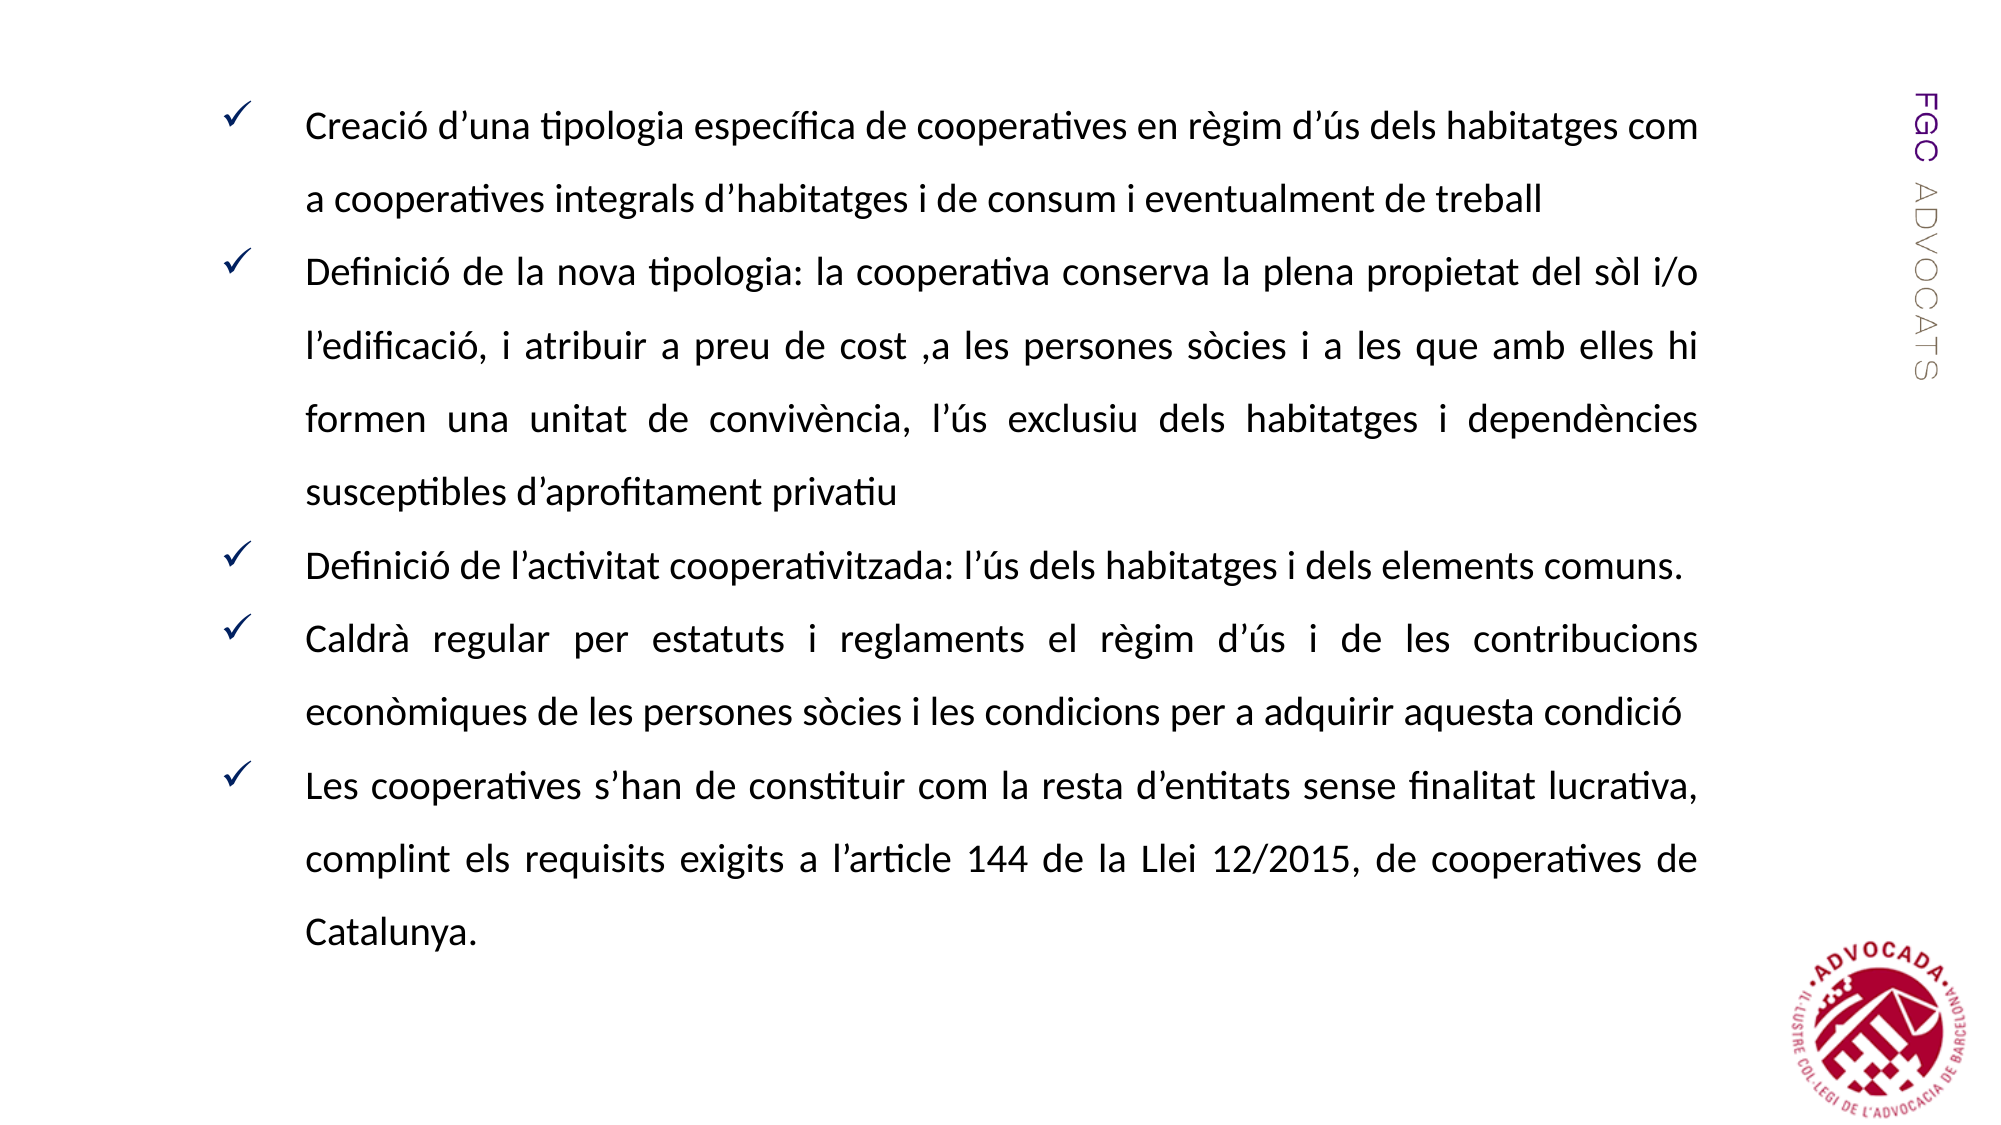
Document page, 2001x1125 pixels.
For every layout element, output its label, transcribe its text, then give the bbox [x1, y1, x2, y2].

picture [1763, 928, 2000, 1124]
picture [1909, 89, 1940, 386]
list Creació d’una tipologia específica de cooperatives en règim d’ús dels habitatges com a cooperatives integrals d’habitatges i de consum i eventualment de treball Definició de la nova tipologia: la cooperativa conserva la plena propietat del sòl i/o l’edificació, i atribuir a preu de cost ,a les persones sòcies i a les que amb elles hi formen una unitat de convivència, l’ús exclusiu dels habitatges i dependències susceptibles d’aprofitament privatiu Definició de l’activitat cooperativitzada: l’ús dels habitatges i dels elements comuns. Caldrà regular per estatuts i reglaments el règim d’ús i de les contribucions econòmiques de les persones sòcies i les condicions per a adquirir aquesta condició Les cooperatives s’han de constituir com la resta d’entitats sense finalitat lucrativa, complint els requisits exigits a l’article 144 de la Llei 12/2015, de cooperatives de Catalunya. [205, 66, 1716, 1071]
